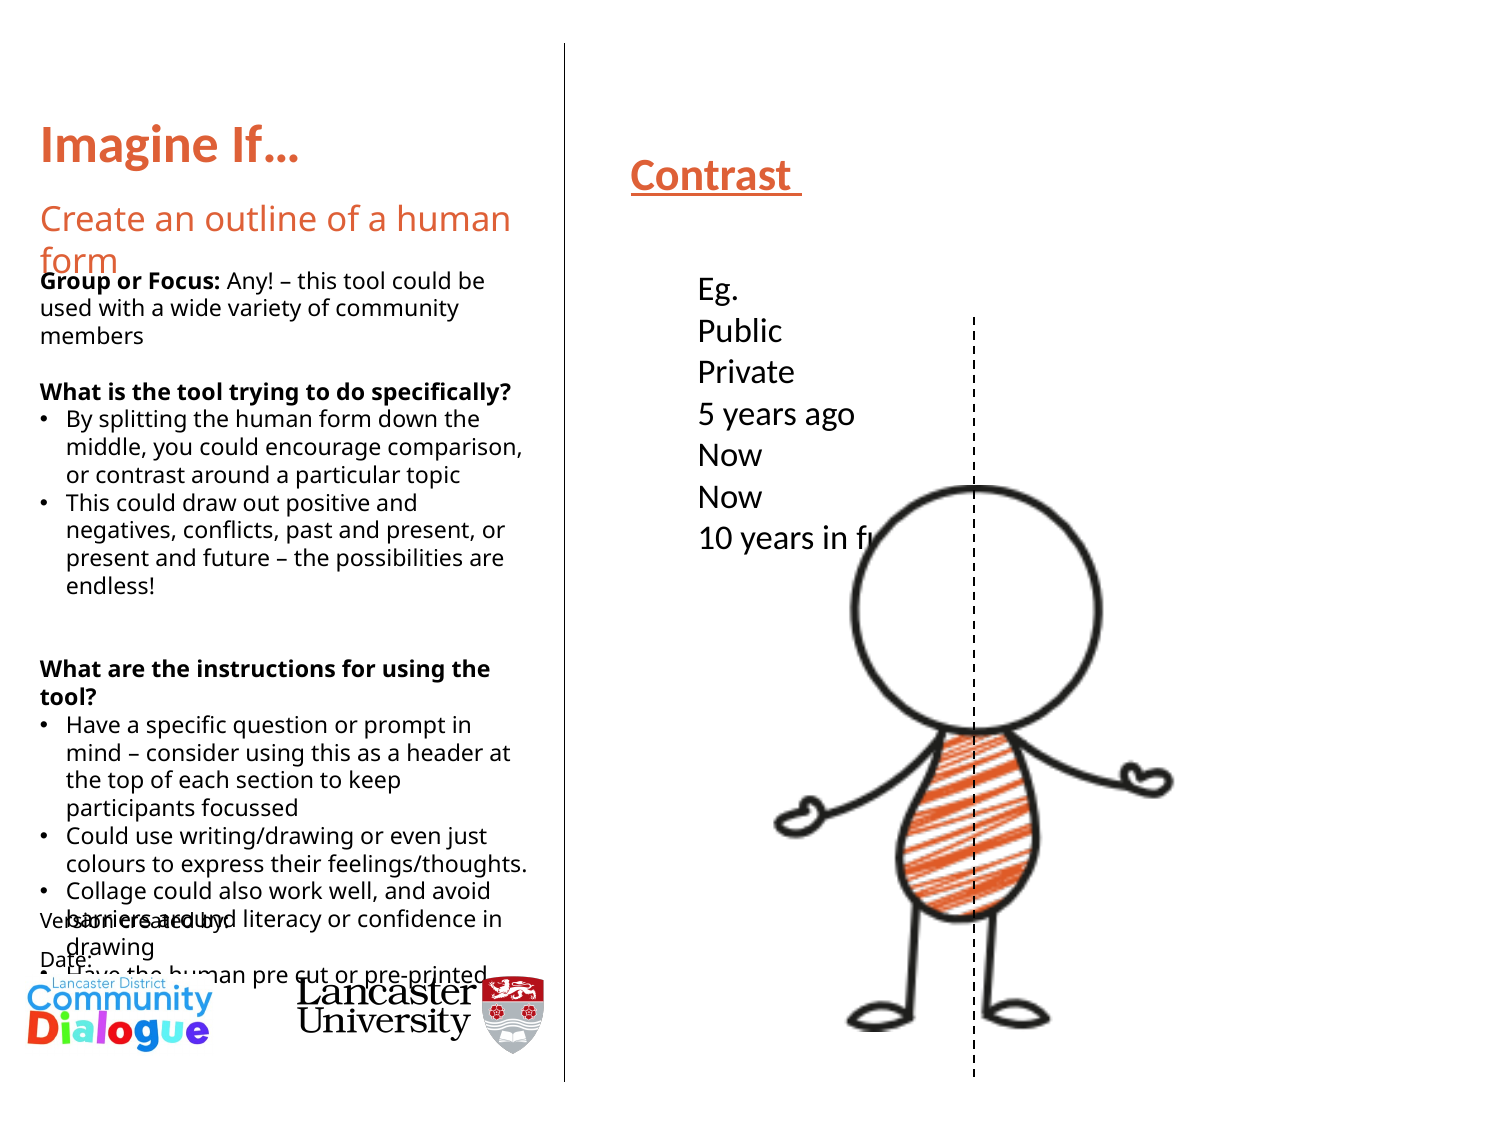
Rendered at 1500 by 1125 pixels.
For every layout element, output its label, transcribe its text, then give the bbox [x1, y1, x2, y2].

text_box Group or Focus: Any! – this tool could be used with a wide variety of community members What is the tool trying to do specifically? By splitting the human form down the middle, you could encourage comparison, or contrast around a particular topic This could draw out positive and negatives, conflicts, past and present, or present and future – the possibilities are endless! What are the instructions for using the tool? Have a specific question or prompt in mind – consider using this as a header at the top of each section to keep participants focussed Could use writing/drawing or even just colours to express their feelings/thoughts. Collage could also work well, and avoid barriers around literacy or confidence in drawing Have the human pre cut or pre-printed [25, 288, 546, 887]
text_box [25, 974, 546, 1056]
text_box Eg. Public Private 5 years ago Now Now 10 years in future [682, 258, 1318, 564]
text_box Version created by: Date: [25, 887, 546, 974]
picture [975, 485, 1177, 1032]
text_box Imagine If… [25, 101, 546, 182]
text_box Create an outline of a human form [25, 189, 546, 288]
picture [772, 485, 974, 1032]
text_box Contrast [615, 136, 1137, 207]
